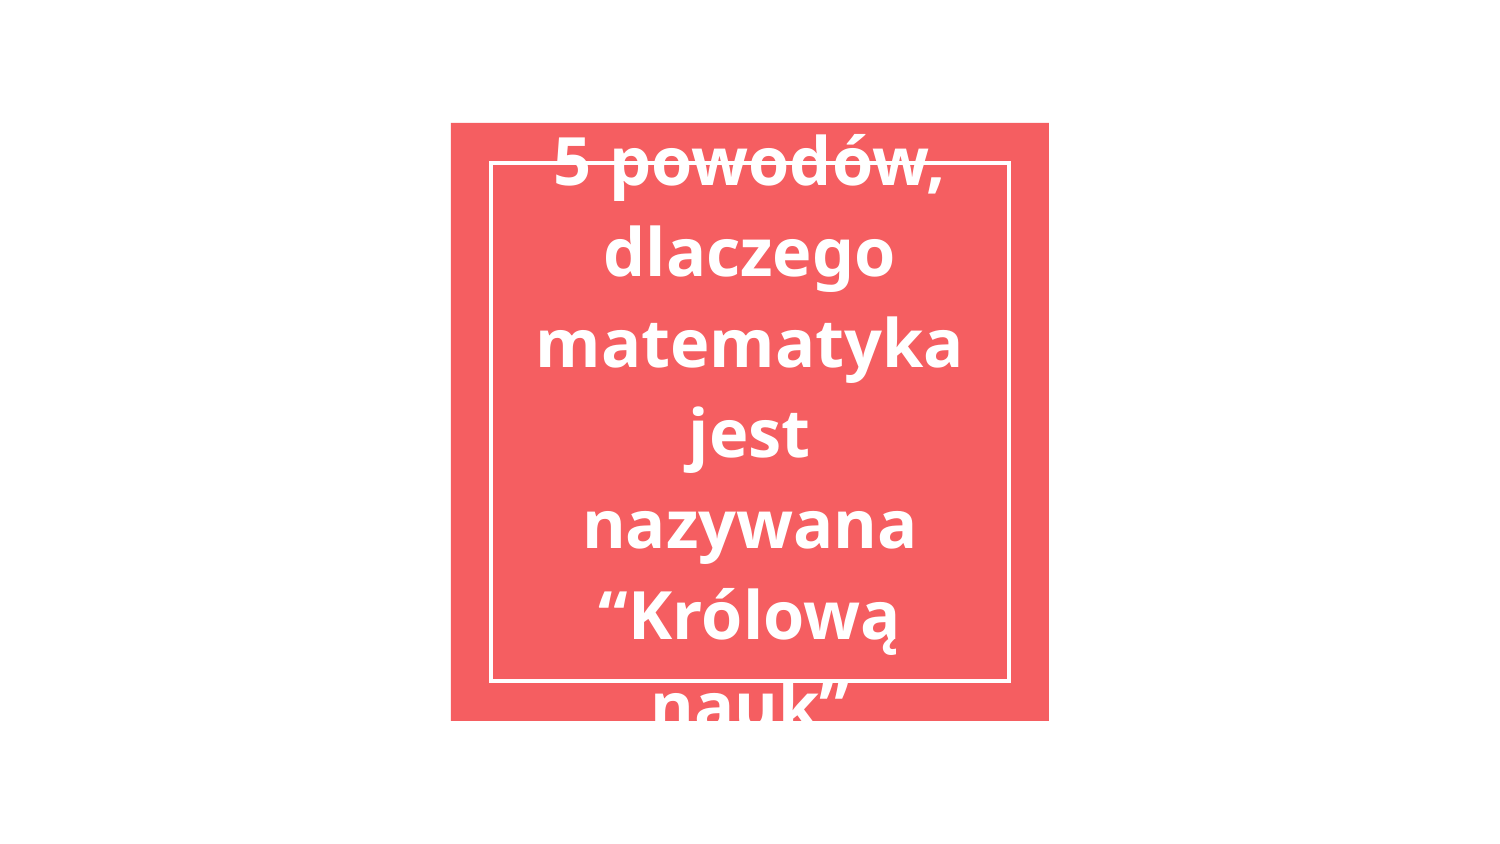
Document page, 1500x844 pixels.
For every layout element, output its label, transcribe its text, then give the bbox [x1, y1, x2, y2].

title 5 powodów, dlaczego matematyka jest nazywana “Królową nauk” [507, 41, 993, 823]
